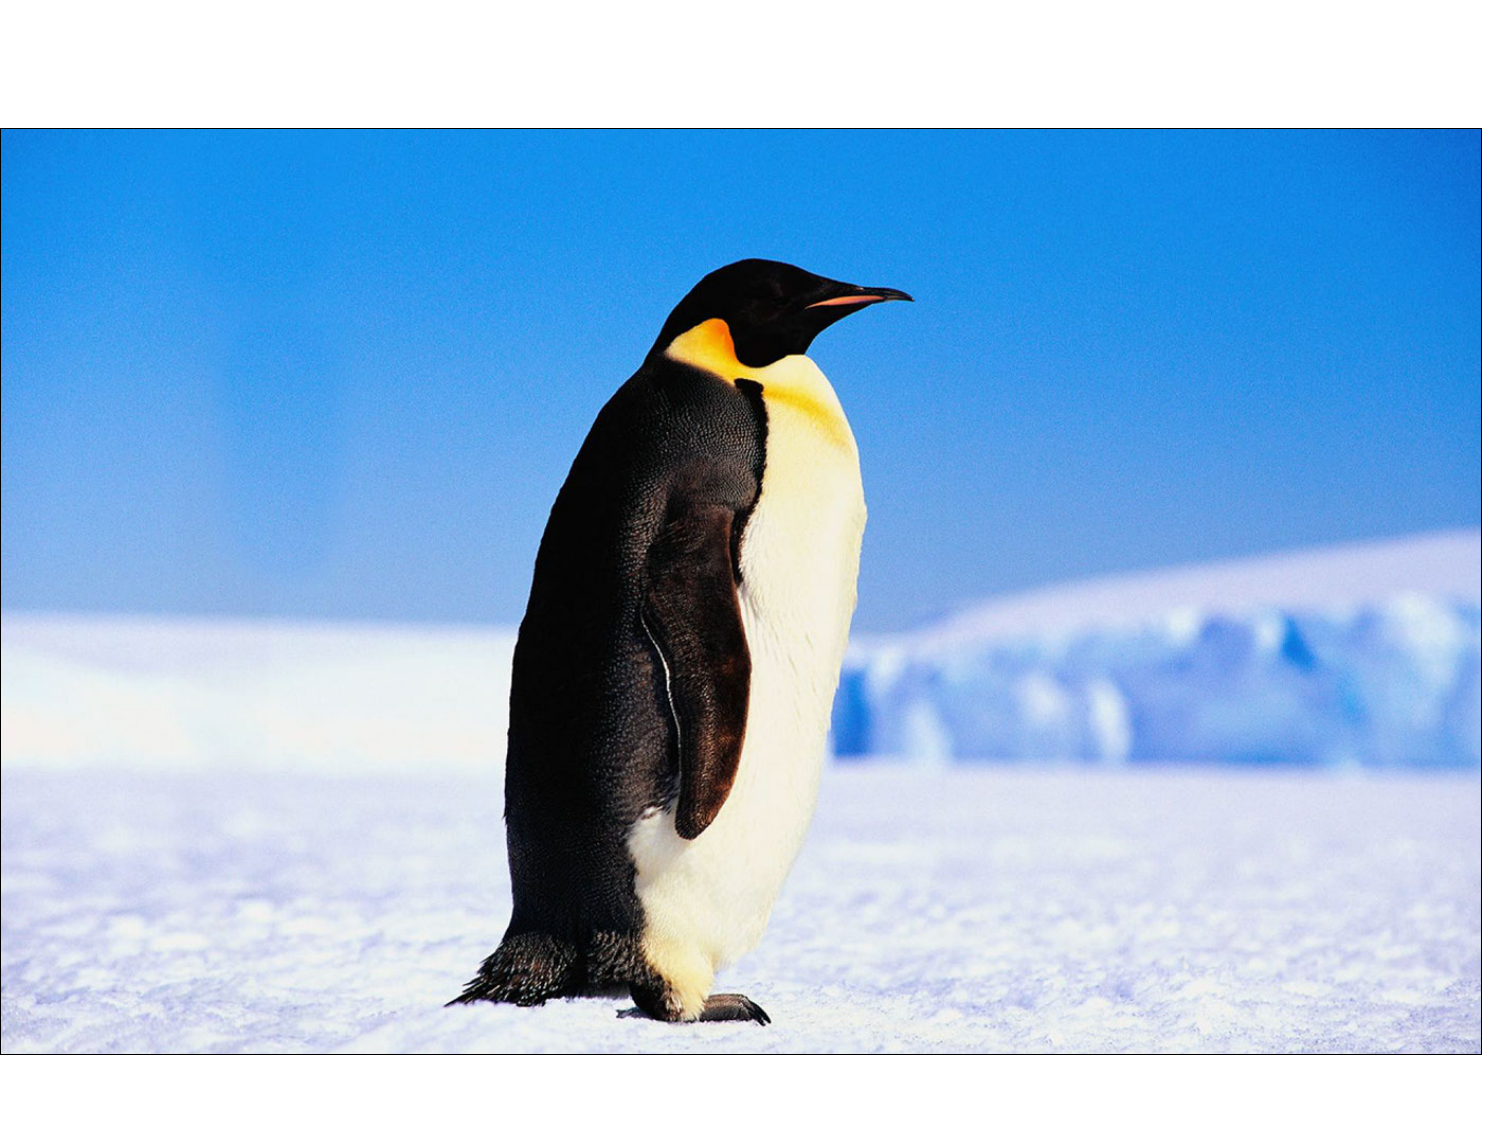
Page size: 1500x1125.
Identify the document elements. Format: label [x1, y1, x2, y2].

picture [0, 128, 1482, 1055]
